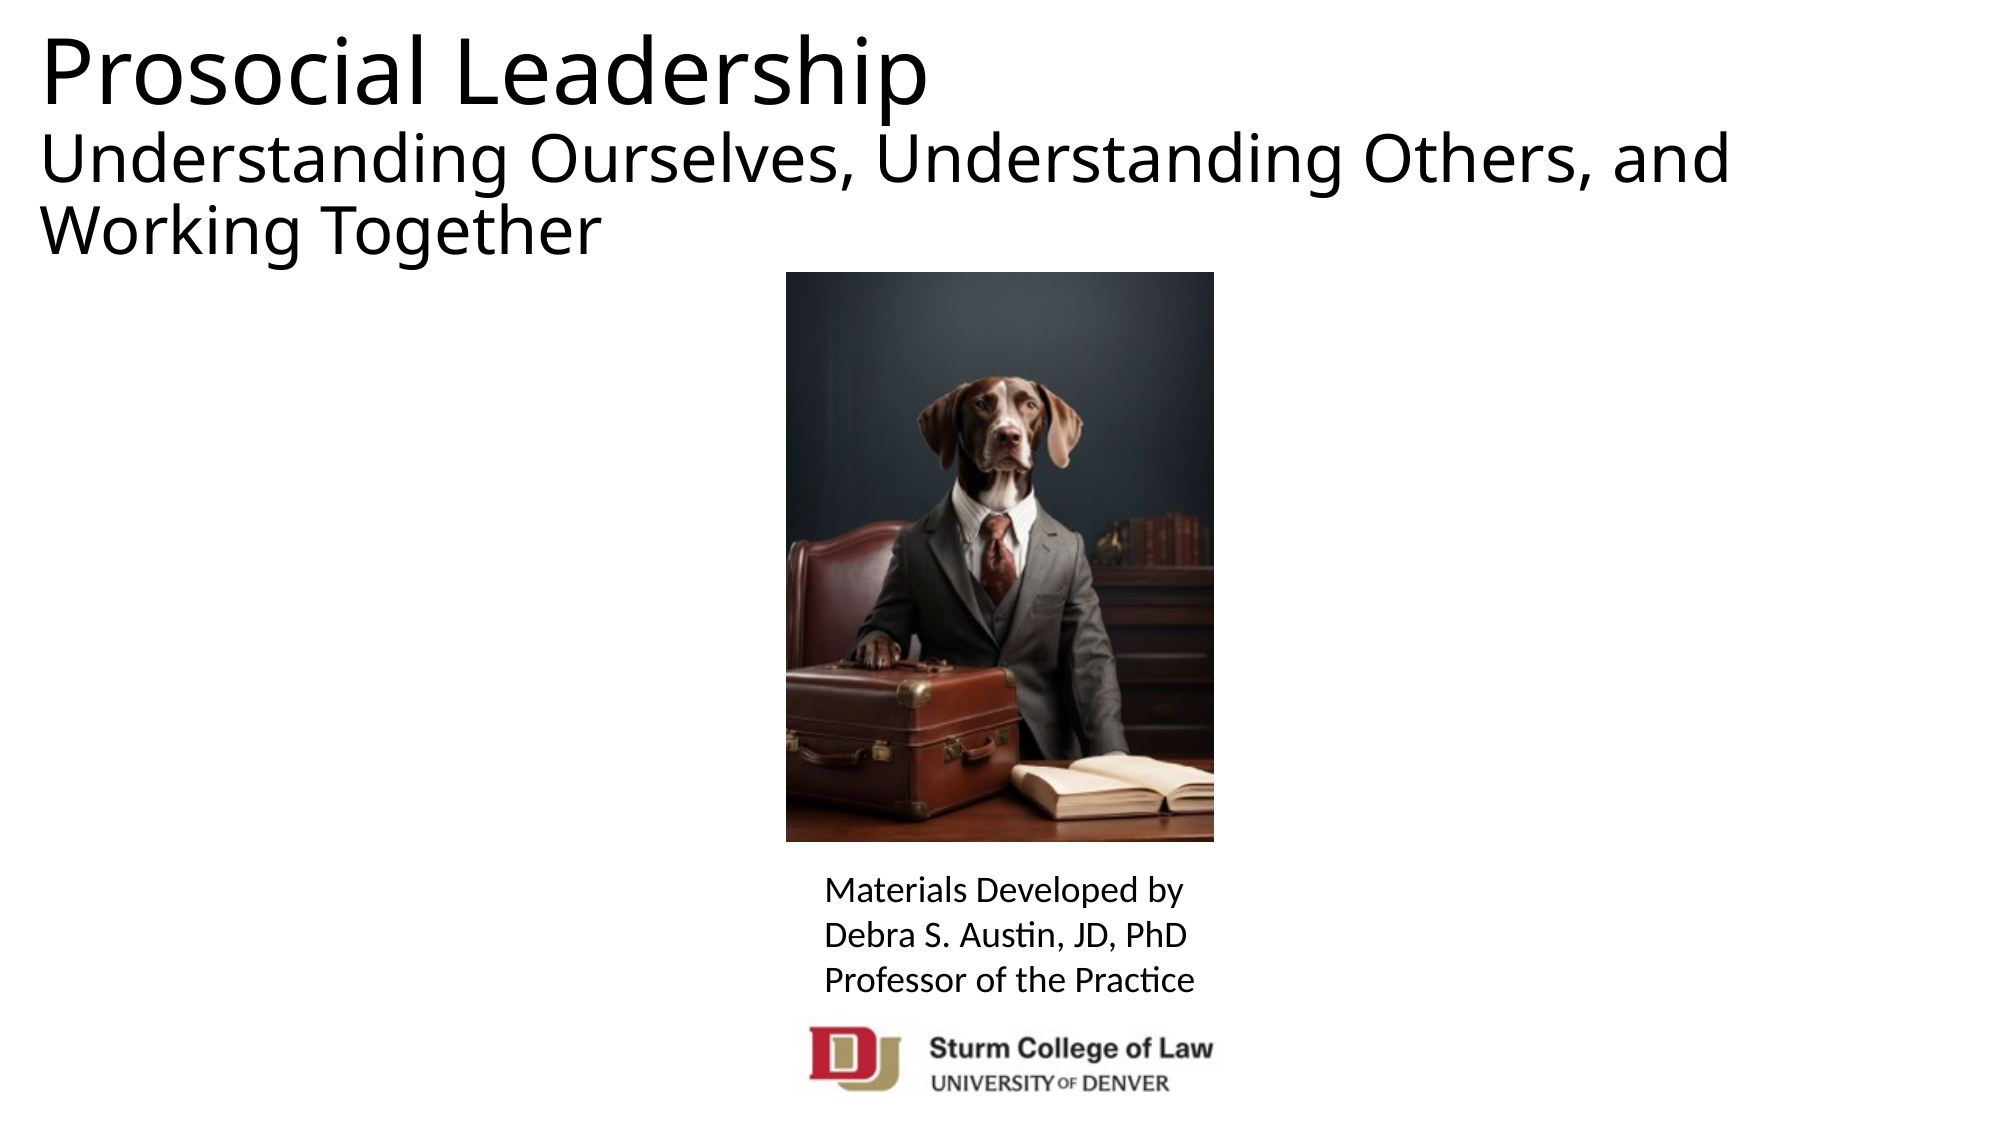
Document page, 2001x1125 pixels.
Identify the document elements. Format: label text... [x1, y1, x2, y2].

picture [786, 272, 1214, 842]
text_box Materials Developed by Debra S. Austin, JD, PhD Professor of the Practice [809, 857, 1211, 1008]
picture [796, 1016, 1224, 1111]
title Prosocial Leadership Understanding Ourselves, Understanding Others, and Working Together [24, 14, 1975, 280]
